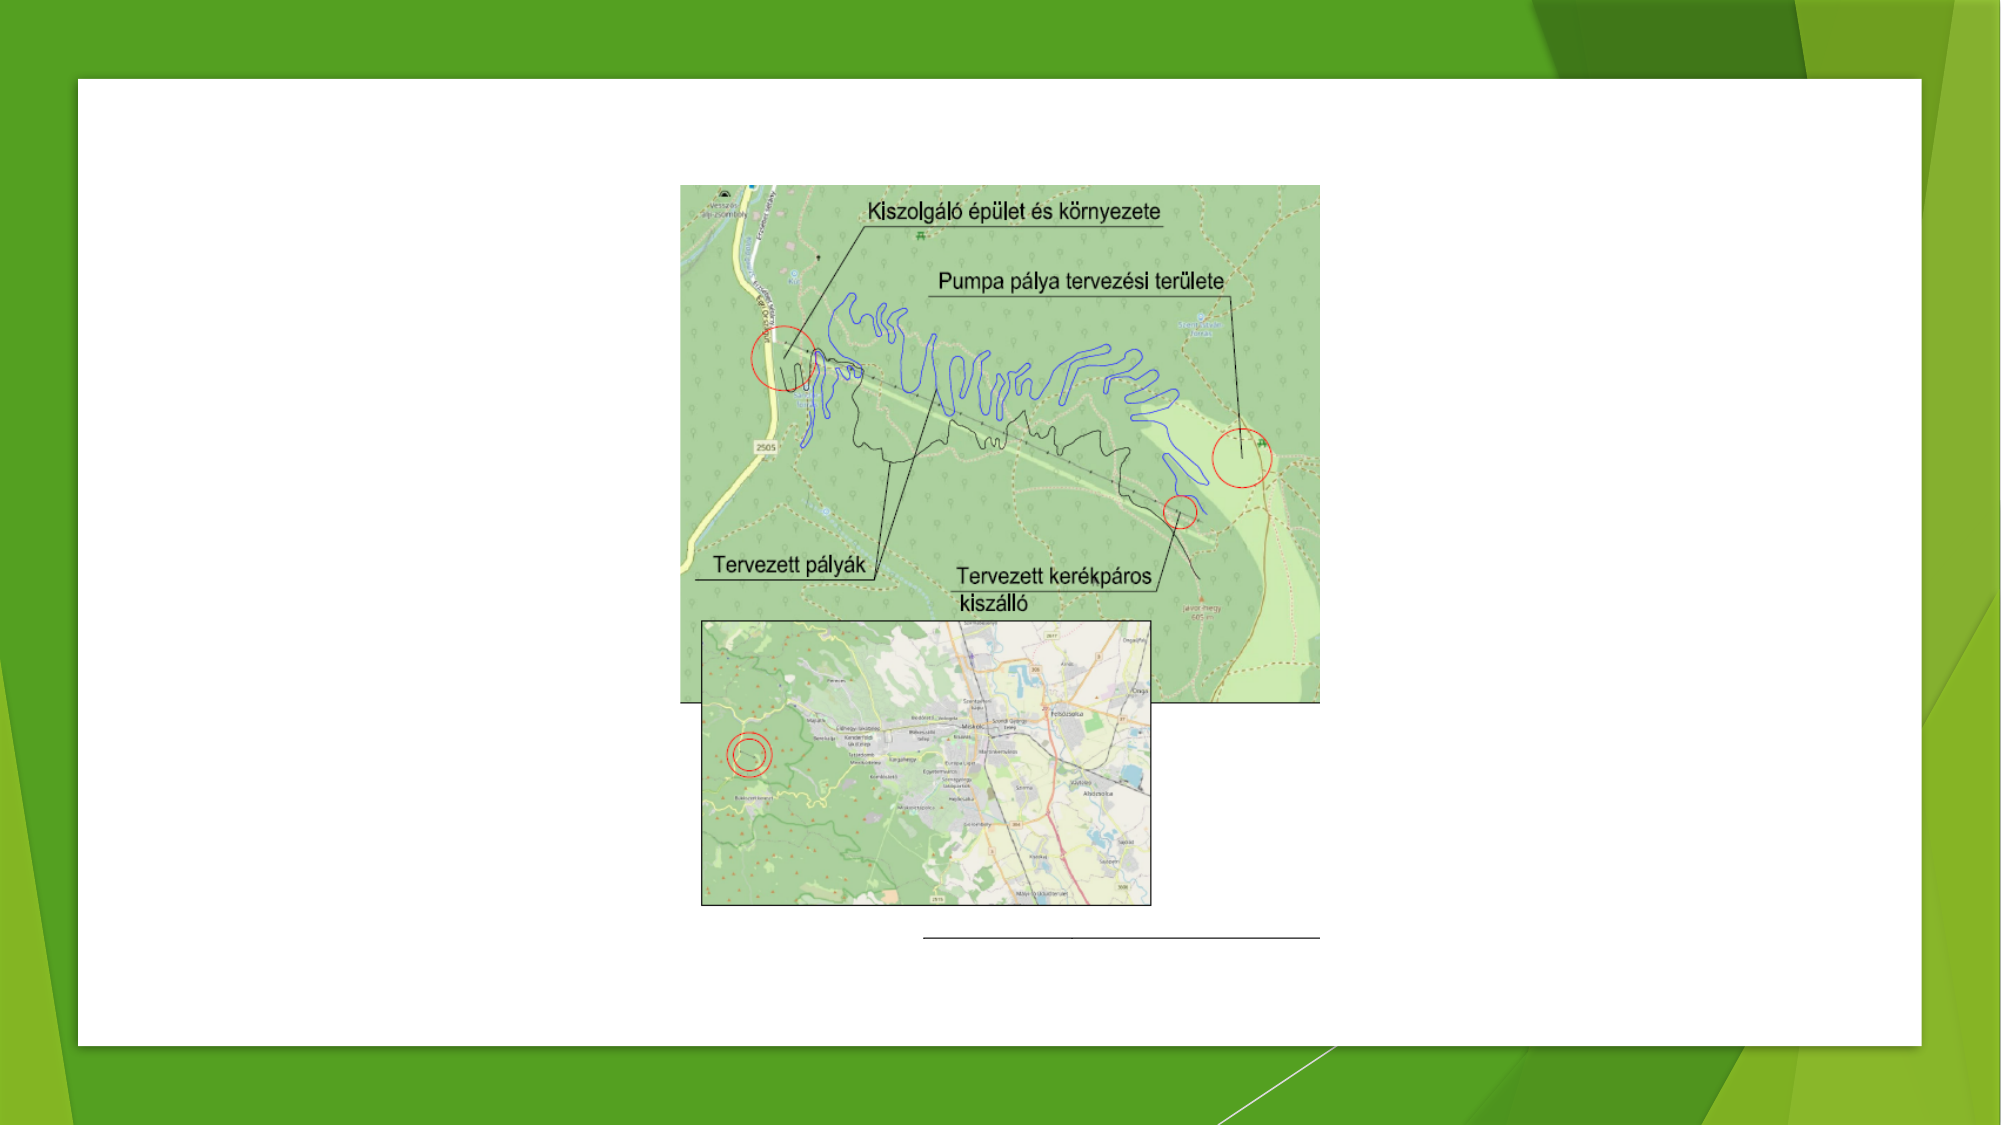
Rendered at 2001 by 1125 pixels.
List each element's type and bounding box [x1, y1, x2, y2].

text_box [0, 0, 2000, 1125]
list [679, 185, 1321, 940]
